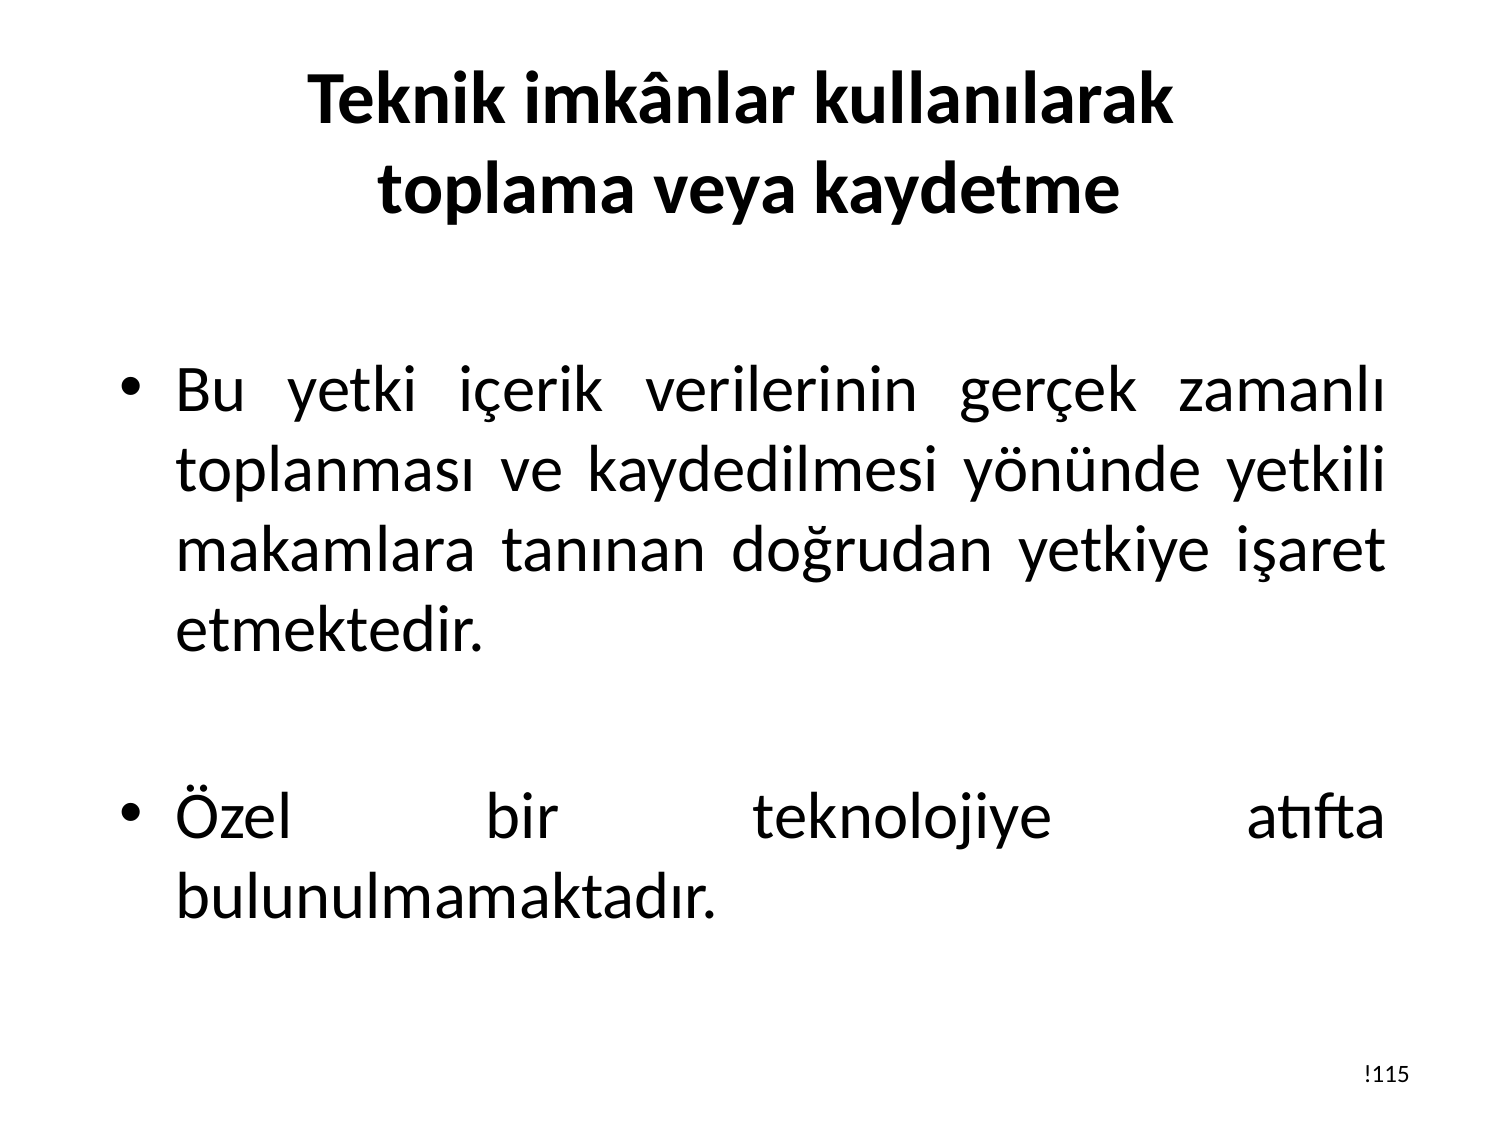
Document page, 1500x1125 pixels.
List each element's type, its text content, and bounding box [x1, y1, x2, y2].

list Bu yetki içerik verilerinin gerçek zamanlı toplanması ve kaydedilmesi yönünde yetkili makamlara tanınan doğrudan yetkiye işaret etmektedir. Özel bir teknolojiye atıfta bulunulmamaktadır. [103, 337, 1403, 988]
title Teknik imkânlar kullanılarak toplama veya kaydetme [74, 44, 1426, 233]
slide_number !115 [1074, 1042, 1425, 1103]
